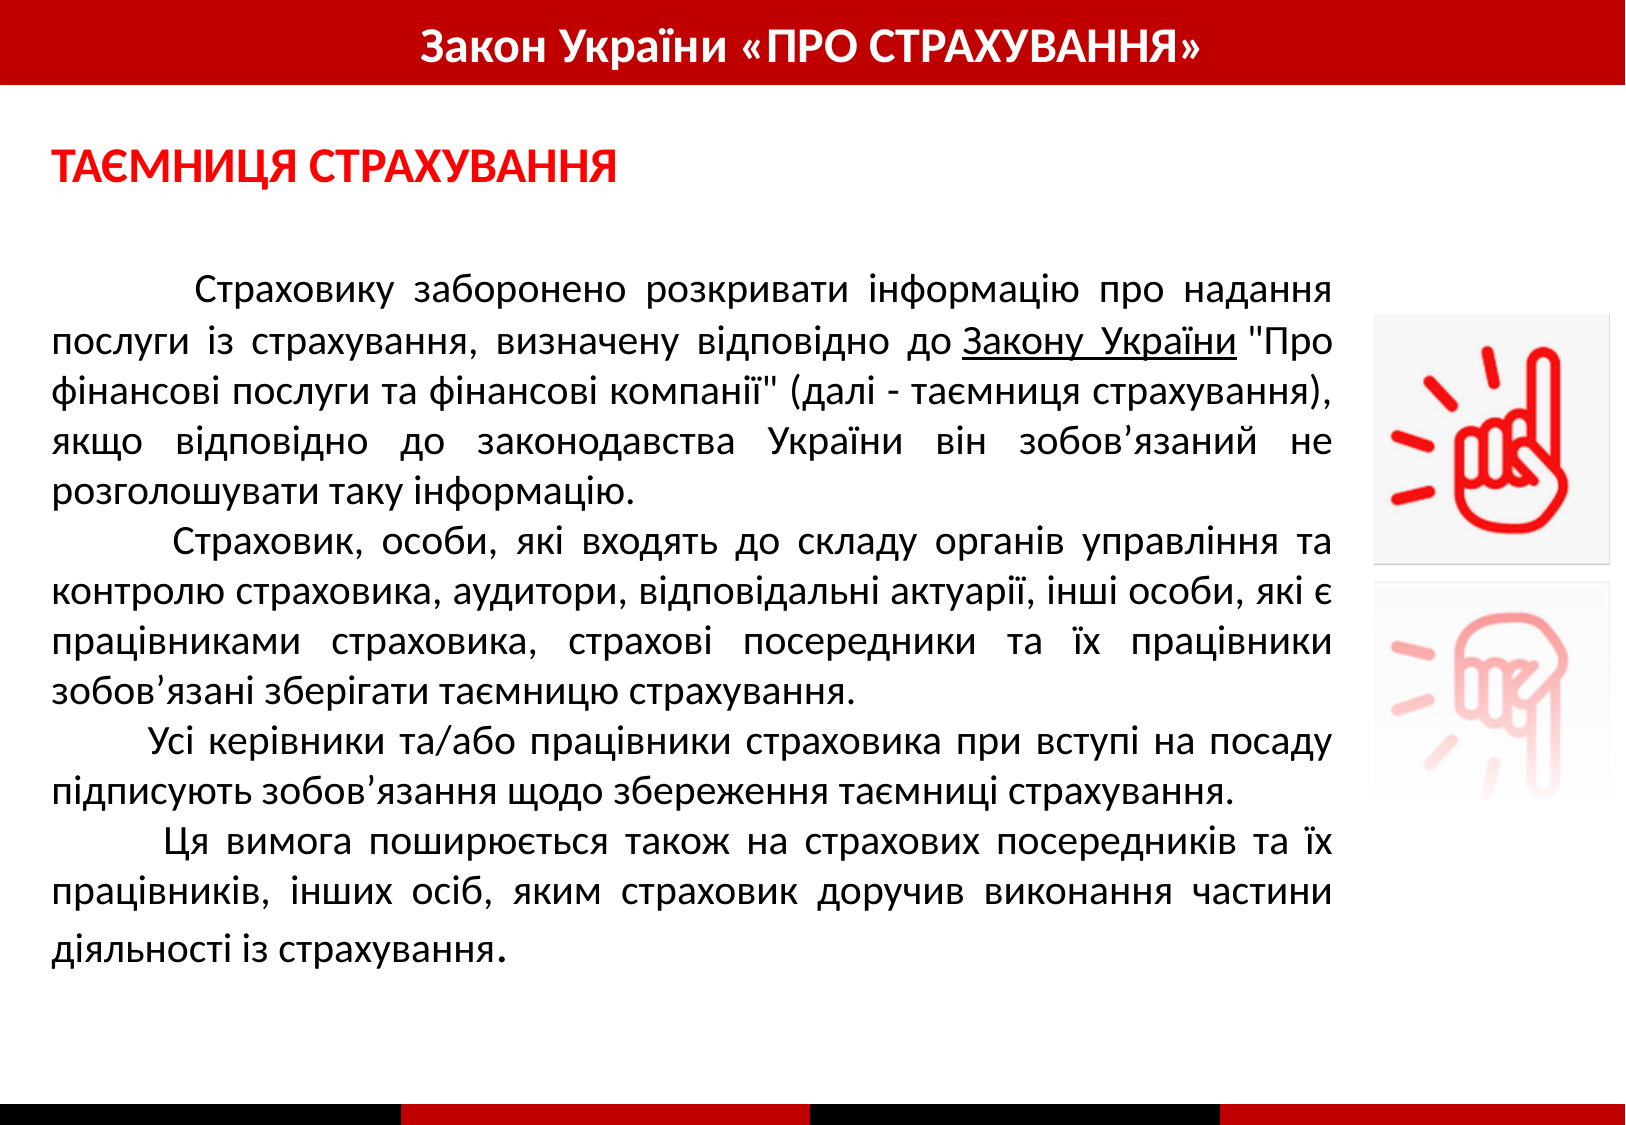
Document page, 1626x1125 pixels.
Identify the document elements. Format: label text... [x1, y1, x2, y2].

picture [1372, 314, 1613, 833]
text_box Закон України «ПРО СТРАХУВАННЯ» [0, 0, 1625, 85]
text_box [1220, 1104, 1625, 1125]
text_box ТАЄМНИЦЯ СТРАХУВАННЯ Страховику заборонено розкривати інформацію про надання послуги із страхування, визначену відповідно до Закону України "Про фінансові послуги та фінансові компанії" (далі - таємниця страхування), якщо відповідно до законодавства України він зобов’язаний не розголошувати таку інформацію. Страховик, особи, які входять до складу органів управління та контролю страховика, аудитори, відповідальні актуарії, інші особи, які є працівниками страховика, страхові посередники та їх працівники зобов’язані зберігати таємницю страхування. Усі керівники та/або працівники страховика при вступі на посаду підписують зобов’язання щодо збереження таємниці страхування. Ця вимога поширюється також на страхових посередників та їх працівників, інших осіб, яким страховик доручив виконання частини діяльності із страхування. [36, 125, 1349, 981]
text_box [401, 1104, 810, 1125]
text_box [0, 1104, 401, 1125]
text_box [810, 1104, 1220, 1125]
